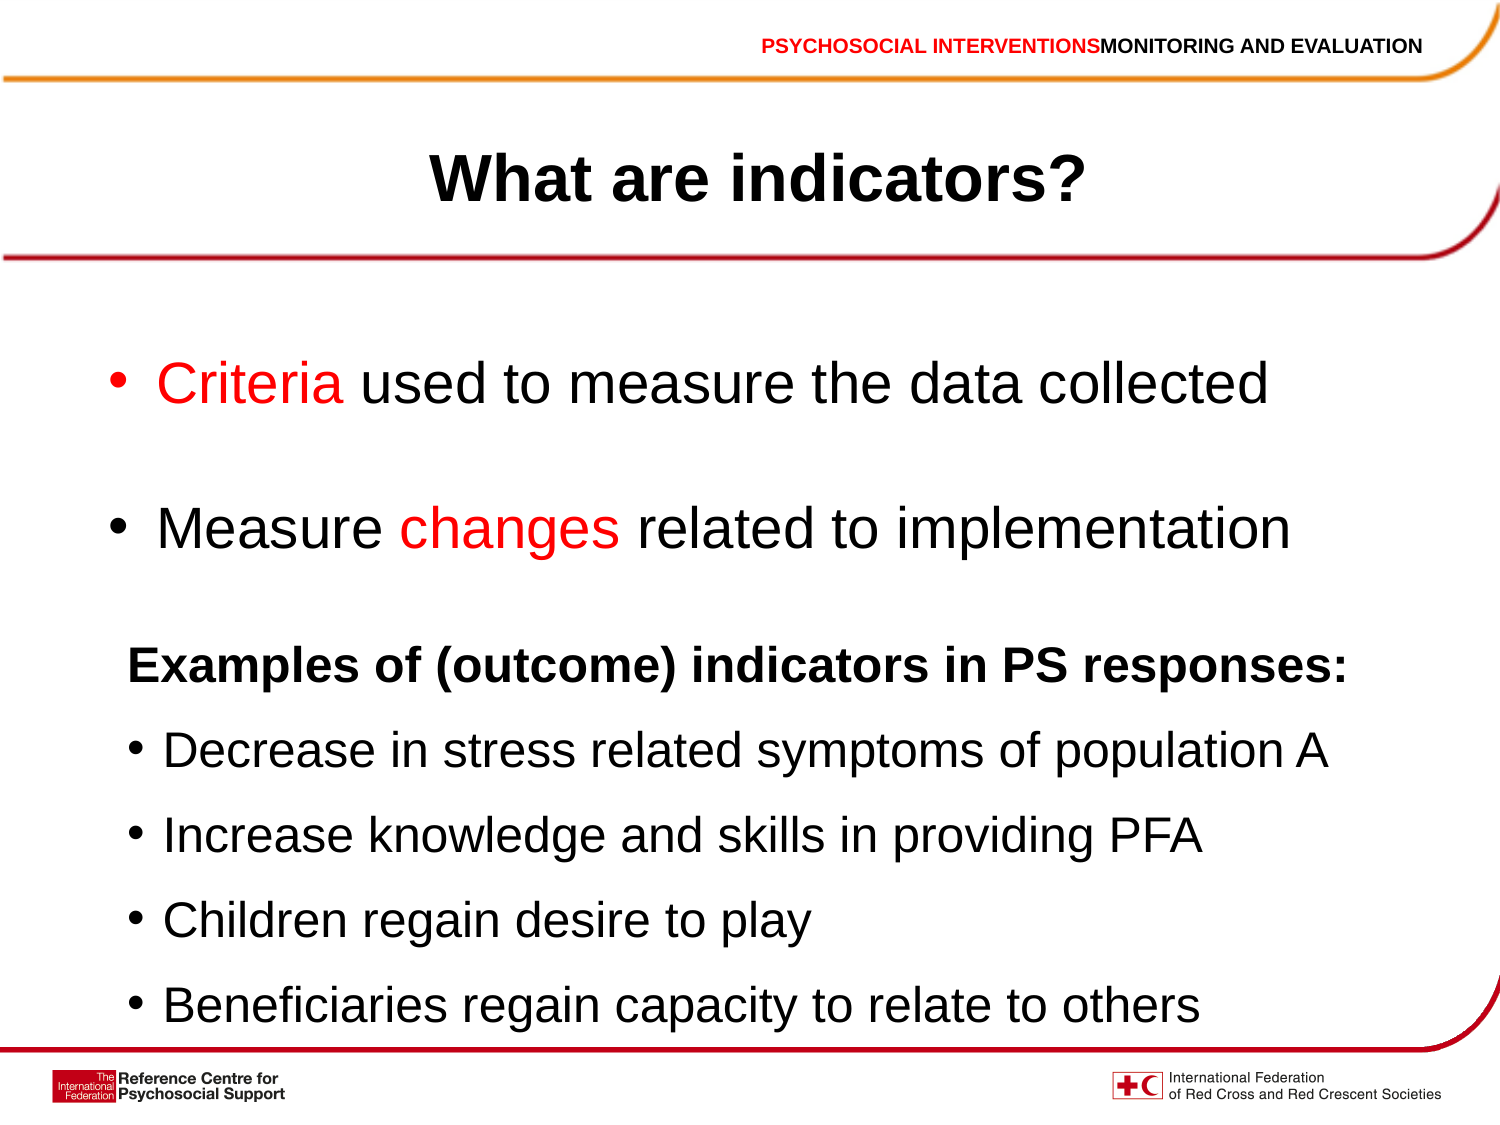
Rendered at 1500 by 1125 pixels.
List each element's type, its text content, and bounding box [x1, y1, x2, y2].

picture [0, 974, 1500, 1125]
text_box Examples of (outcome) indicators in PS responses: Decrease in stress related symptoms of population A Increase knowledge and skills in providing PFA Children regain desire to play Beneficiaries regain capacity to relate to others [112, 624, 1379, 973]
picture [0, 0, 1500, 265]
text_box Criteria used to measure the data collected Measure changes related to implementation [75, 337, 1375, 858]
